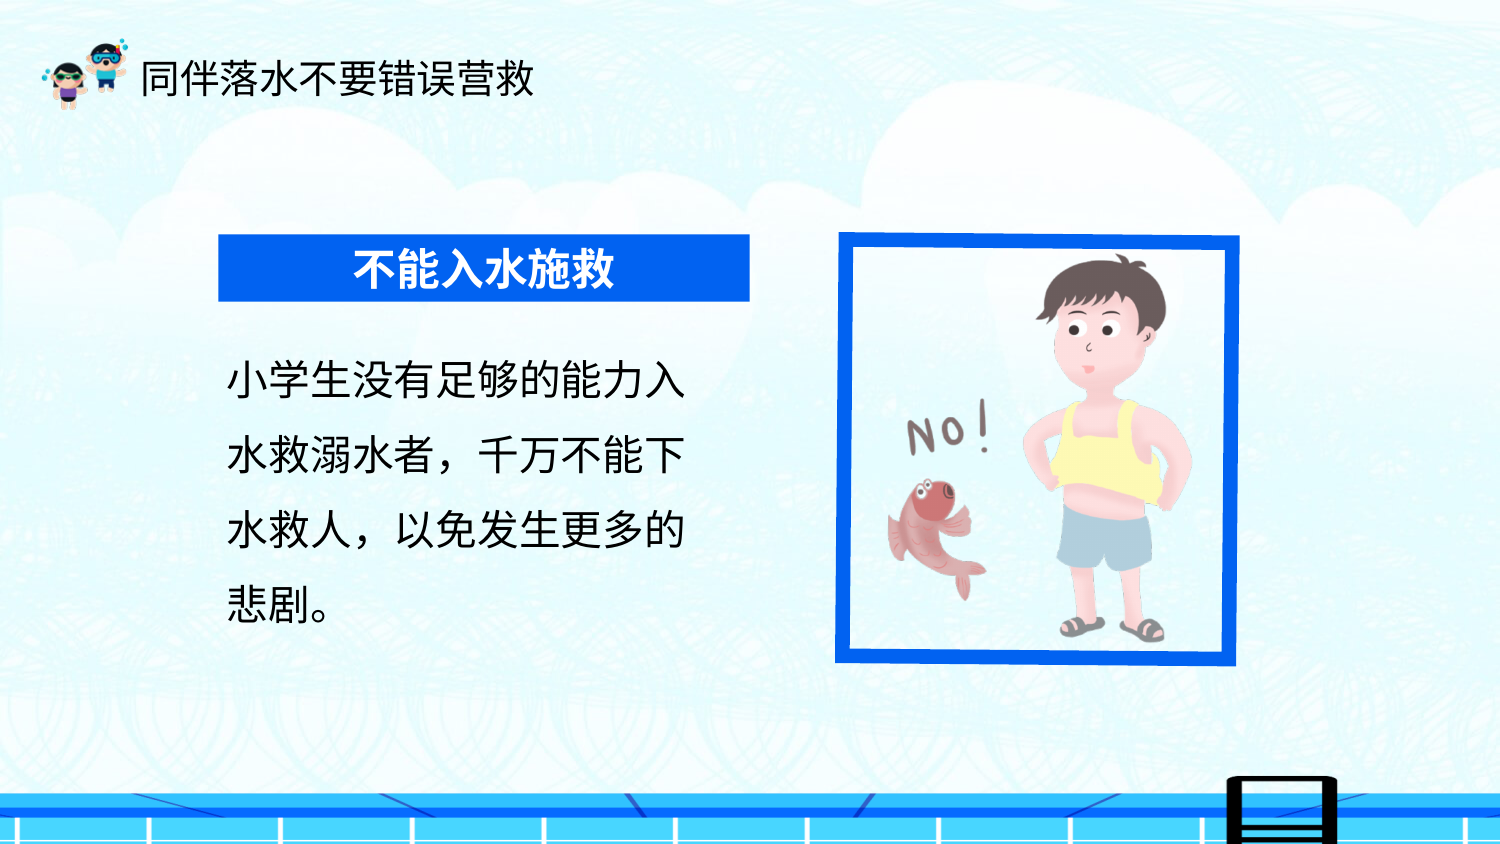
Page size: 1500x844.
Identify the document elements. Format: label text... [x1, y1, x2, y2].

picture [0, 0, 1500, 844]
text_box 小学生没有足够的能力入水救溺水者，千万不能下水救人，以免发生更多的悲剧。 [212, 321, 725, 637]
text_box 不能入水施救 [218, 234, 750, 302]
